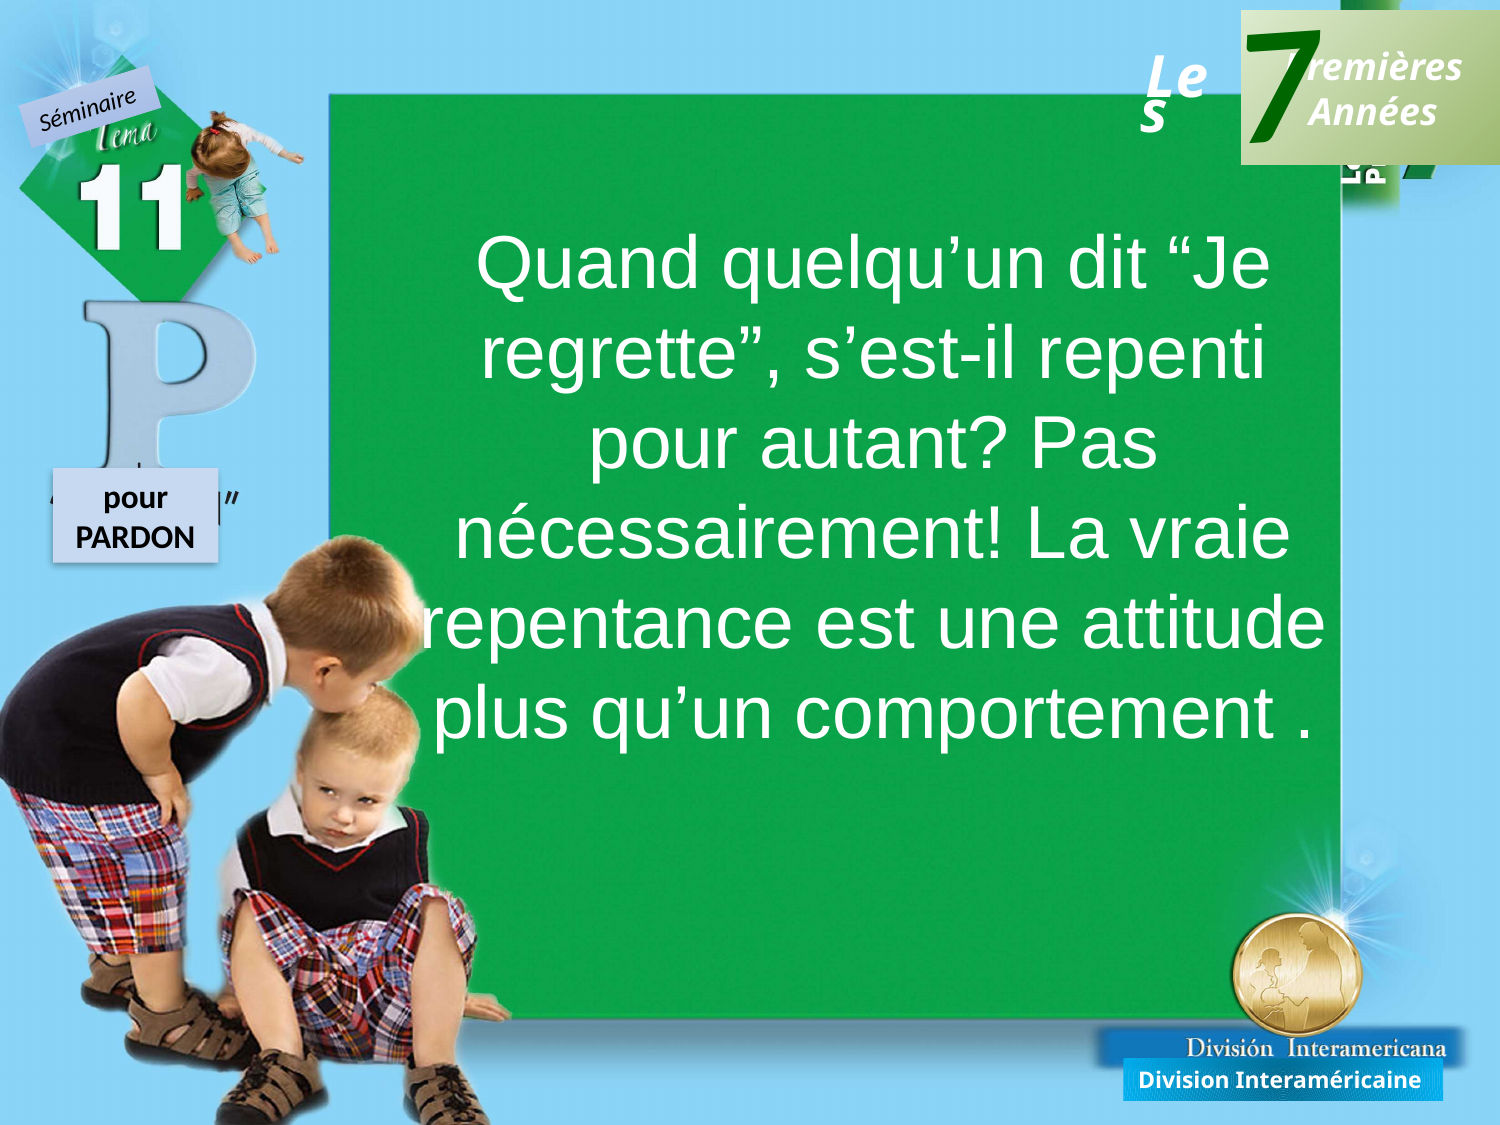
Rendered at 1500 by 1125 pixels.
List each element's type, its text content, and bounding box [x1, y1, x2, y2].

text_box pour PARDON [53, 467, 219, 563]
text_box Quand quelqu’un dit “Je regrette”, s’est-il repenti pour autant? Pas nécessairement! La vraie repentance est une attitude plus qu’un comportement . [395, 206, 1353, 762]
text_box Division Interaméricaine [1123, 1058, 1444, 1101]
picture [0, 0, 1500, 1125]
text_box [1119, 0, 1500, 185]
text_box Séminaire [18, 65, 162, 149]
